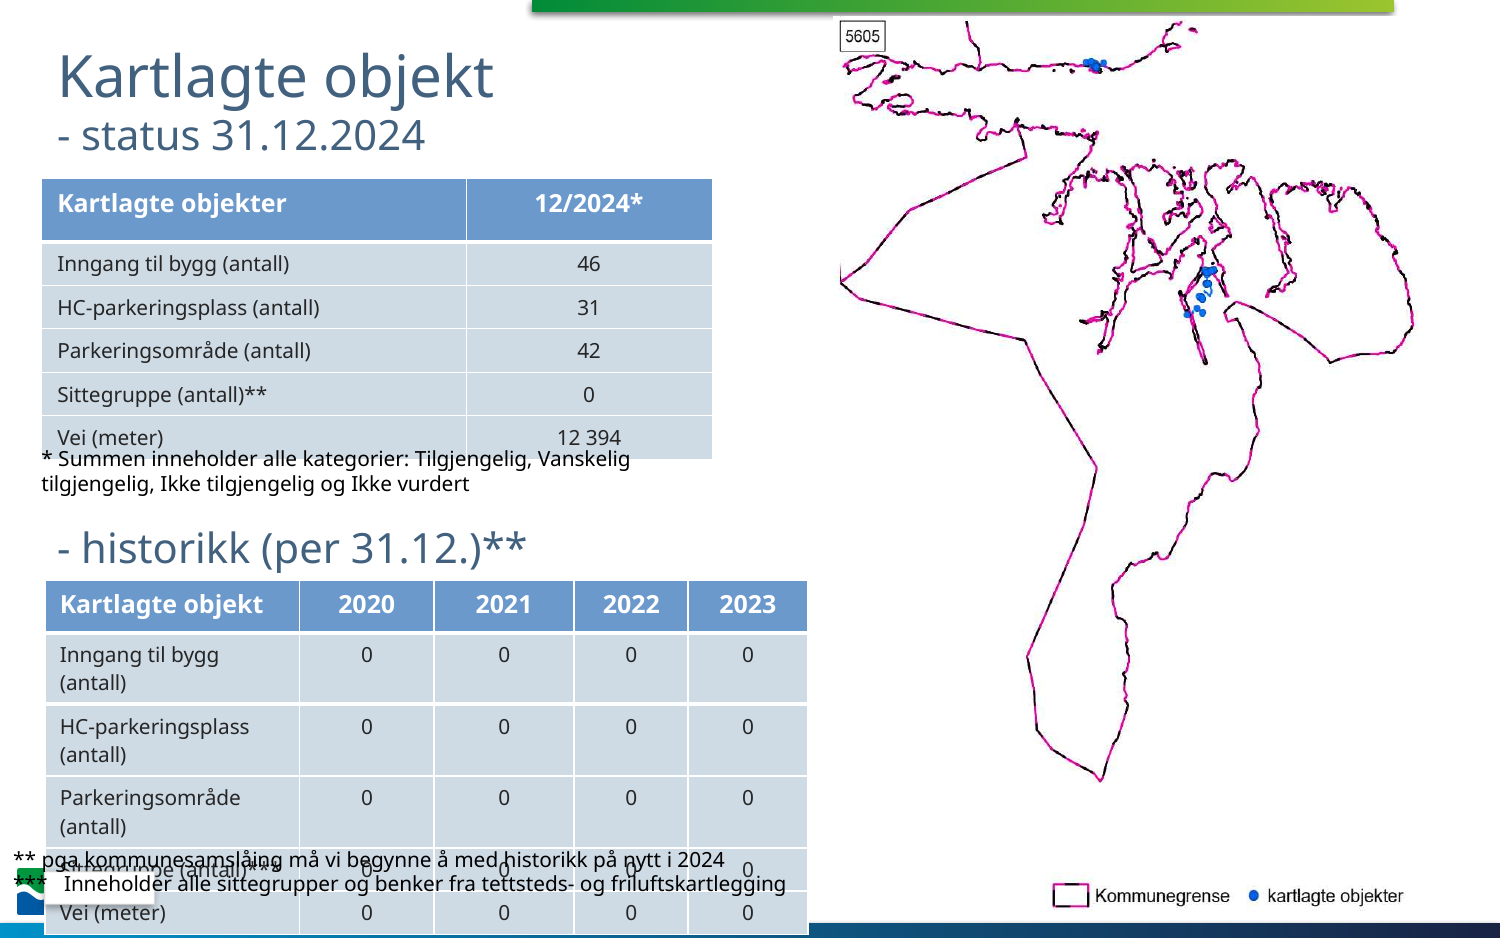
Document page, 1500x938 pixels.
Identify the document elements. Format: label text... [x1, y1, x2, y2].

text_box * Summen inneholder alle kategorier: Tilgjengelig, Vanskelig tilgjengelig, Ikke tilgjengelig og Ikke vurdert [26, 438, 711, 504]
table_header 2022 [575, 581, 687, 631]
table_cell 0 [802, 849, 807, 890]
table_cell Parkeringsområde (antall) [42, 329, 466, 372]
table_cell Sittegruppe (antall)** [42, 373, 466, 415]
table_cell 0 [689, 892, 807, 934]
table_cell 31 [467, 286, 712, 328]
table_cell Vei (meter) [46, 904, 299, 934]
table_cell 0 [689, 777, 807, 847]
table_cell 0 [689, 706, 807, 775]
table_header 12/2024* [467, 179, 712, 240]
table_cell 0 [300, 635, 433, 702]
table_cell 0 [575, 904, 687, 934]
table_cell 46 [467, 244, 712, 285]
table_cell 0 [435, 706, 573, 775]
table_cell Parkeringsområde (antall) [46, 777, 299, 838]
table_cell HC-parkeringsplass (antall) [46, 706, 299, 775]
table_cell 0 [300, 777, 433, 838]
table_cell 0 [689, 635, 807, 702]
table_cell 0 [575, 635, 687, 702]
table_cell 42 [467, 329, 712, 372]
table_cell 12 394 [467, 416, 712, 459]
text_box - historikk (per 31.12.)** [42, 496, 828, 580]
table_cell 0 [435, 904, 573, 934]
text_box Kartlagte objekt - status 31.12.2024 [42, 24, 828, 167]
picture [833, 16, 1419, 913]
table_cell 0 [575, 777, 687, 838]
table_cell 0 [300, 706, 433, 775]
text_box ** pga kommunesamslåing må vi begynne å med historikk på nytt i 2024 *** Inneholder alle sittegrupper og benker fra tettsteds- og friluftskartlegging [0, 838, 802, 904]
table_header Kartlagte objekter [42, 179, 466, 240]
table_header Kartlagte objekt [46, 581, 299, 631]
table_cell HC-parkeringsplass (antall) [42, 286, 466, 328]
table_cell 0 [435, 635, 573, 702]
table_cell Inngang til bygg (antall) [42, 244, 466, 285]
table_cell 0 [435, 777, 573, 838]
table_cell 0 [467, 373, 712, 415]
table_header 2023 [689, 581, 807, 631]
table_cell 0 [300, 904, 433, 934]
table_header 2020 [300, 581, 433, 631]
table_cell Inngang til bygg (antall) [46, 635, 299, 702]
table_cell 0 [575, 706, 687, 775]
table_header 2021 [435, 581, 573, 631]
table_cell Vei (meter) [42, 416, 466, 438]
